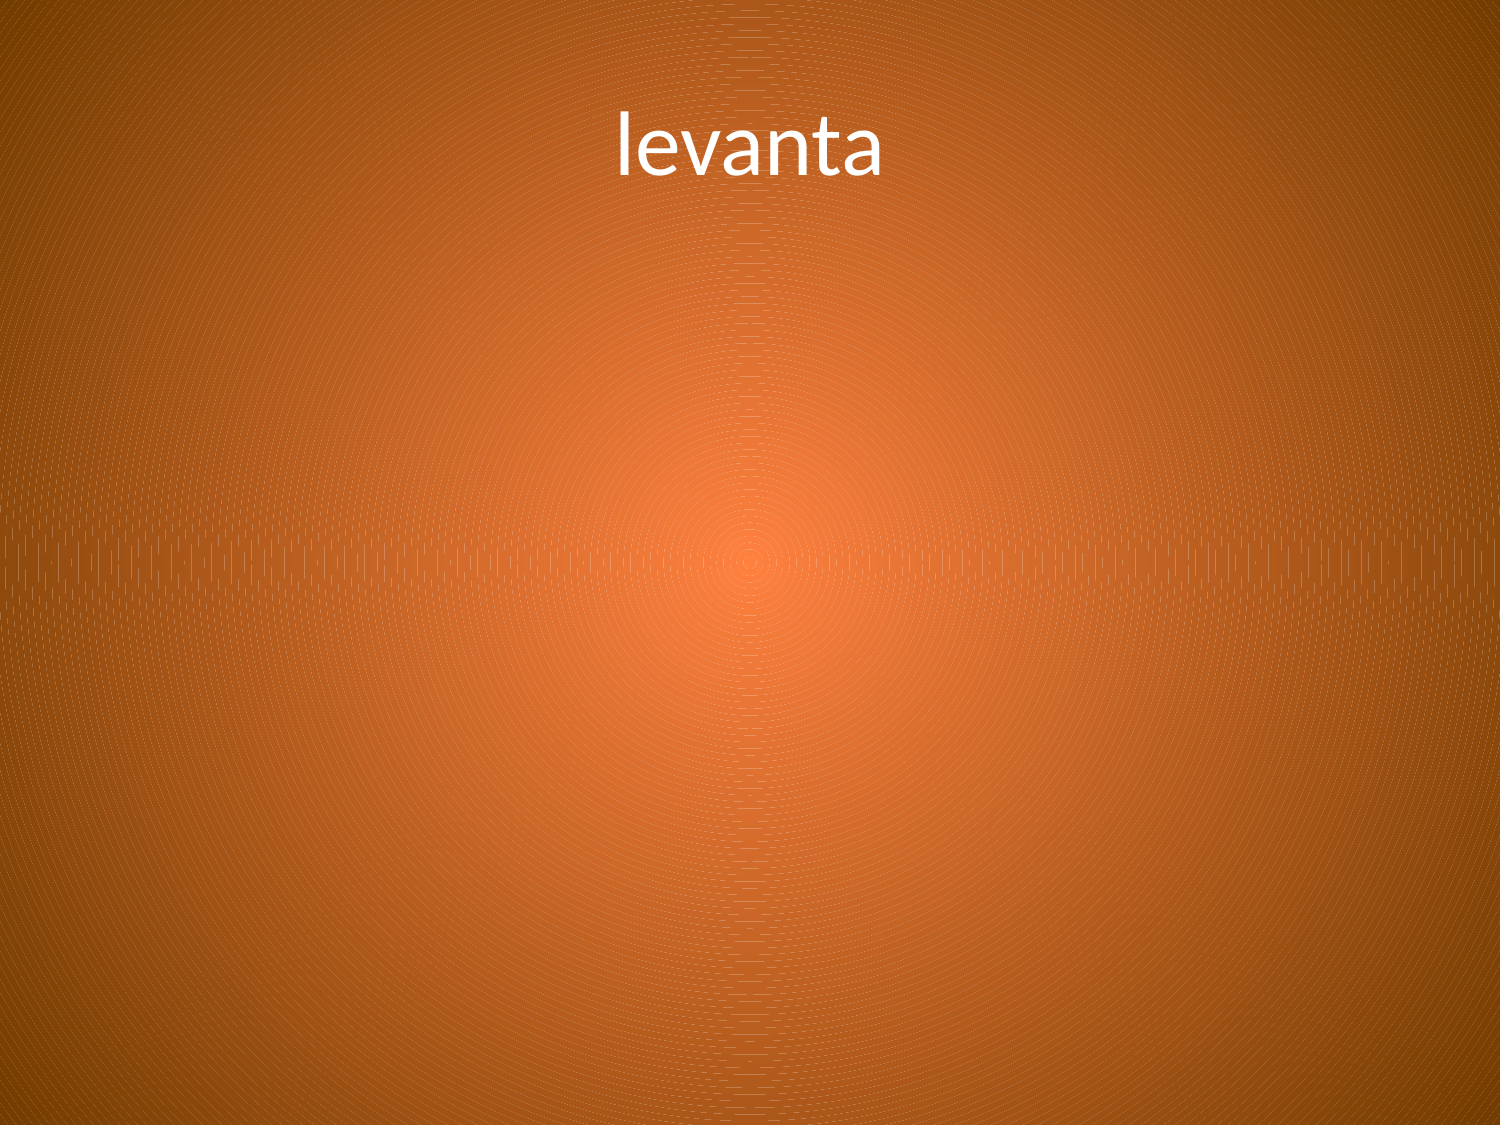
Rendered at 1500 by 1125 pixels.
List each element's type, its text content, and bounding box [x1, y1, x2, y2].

title levanta [75, 45, 1425, 233]
